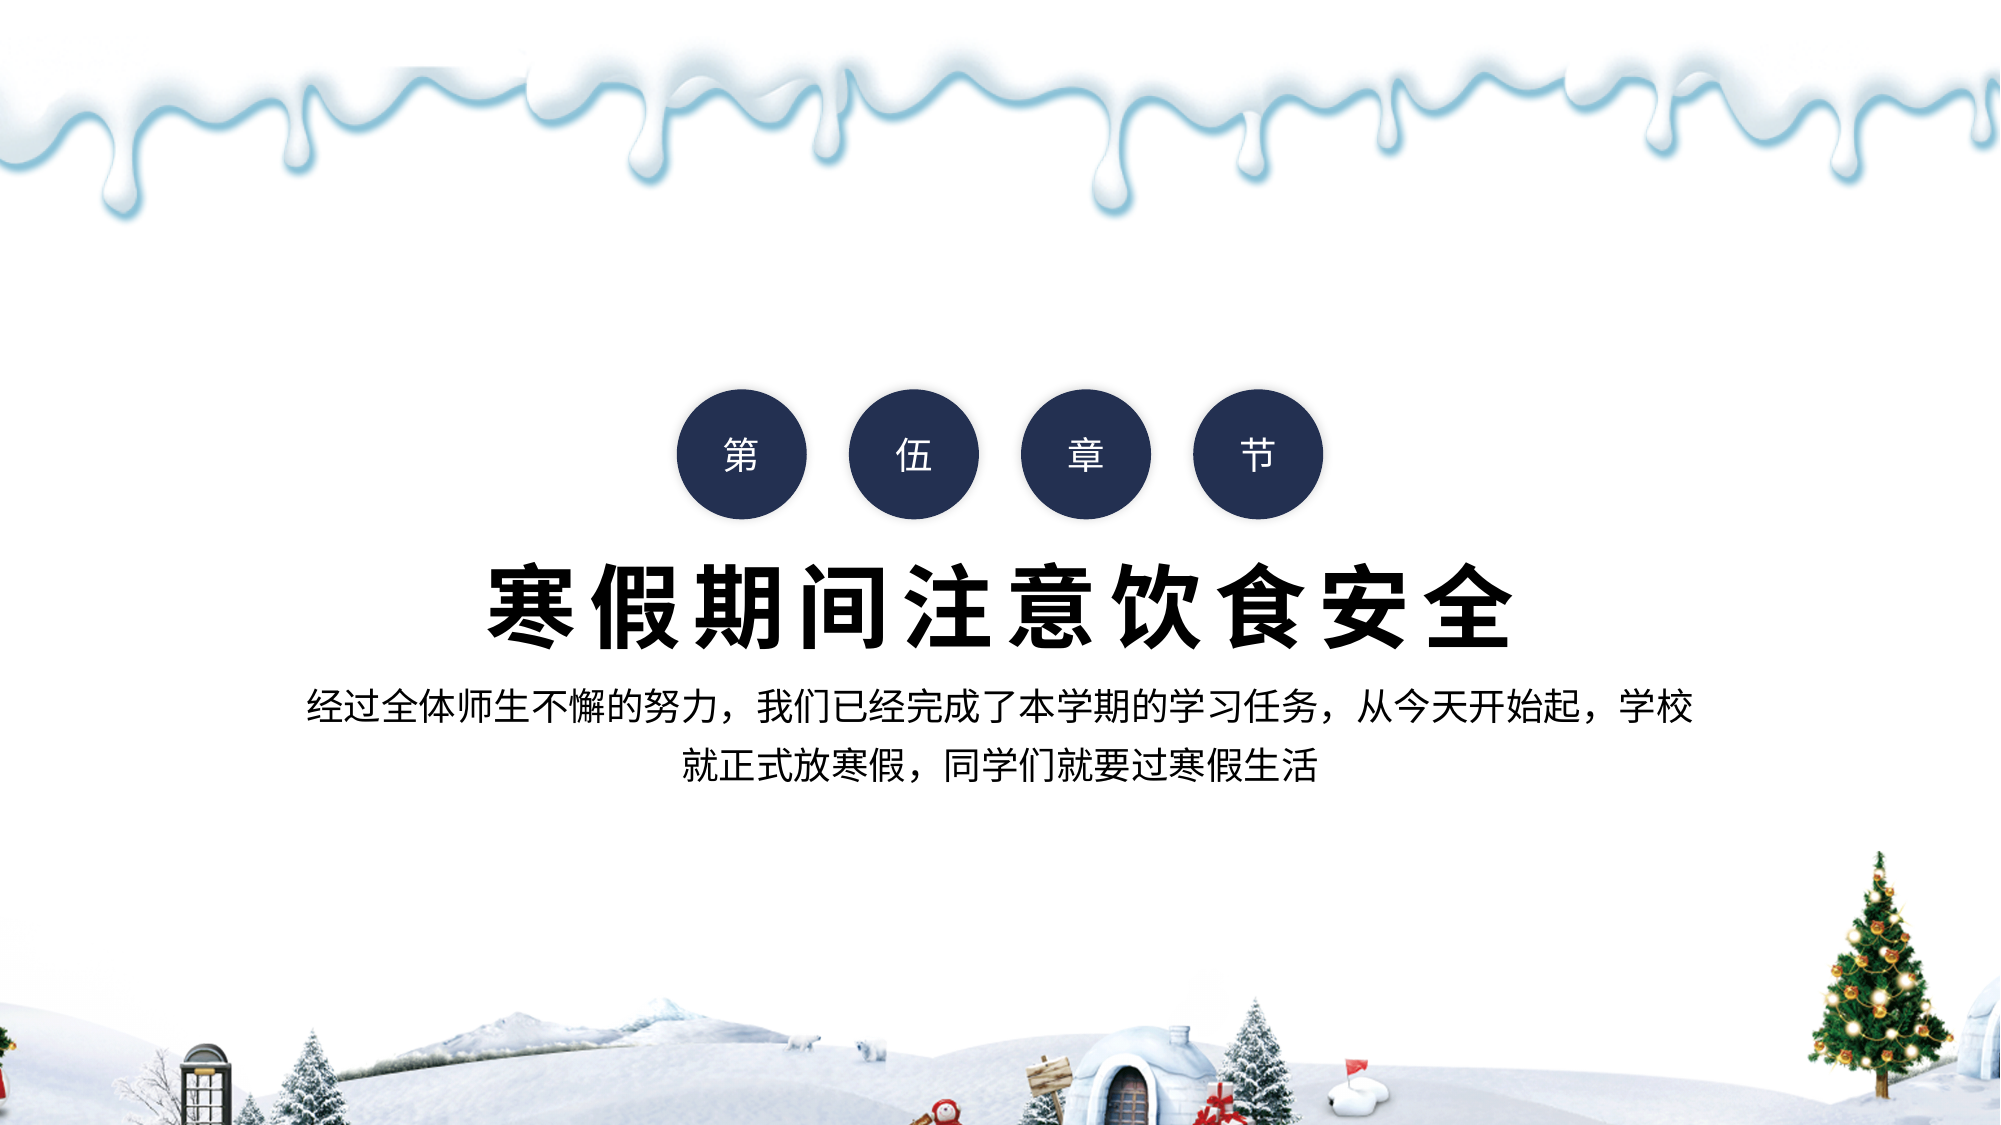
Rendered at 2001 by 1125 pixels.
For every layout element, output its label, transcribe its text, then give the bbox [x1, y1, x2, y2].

text_box 经过全体师生不懈的努力，我们已经完成了本学期的学习任务，从今天开始起，学校就正式放寒假，同学们就要过寒假生活 [279, 662, 1721, 794]
picture [0, 0, 2000, 257]
text_box 第 [675, 388, 808, 521]
text_box 伍 [847, 388, 980, 521]
text_box 章 [1020, 388, 1153, 521]
text_box 寒假期间注意饮食安全 [448, 542, 1552, 662]
picture [0, 804, 2000, 1125]
text_box 节 [1192, 388, 1325, 521]
